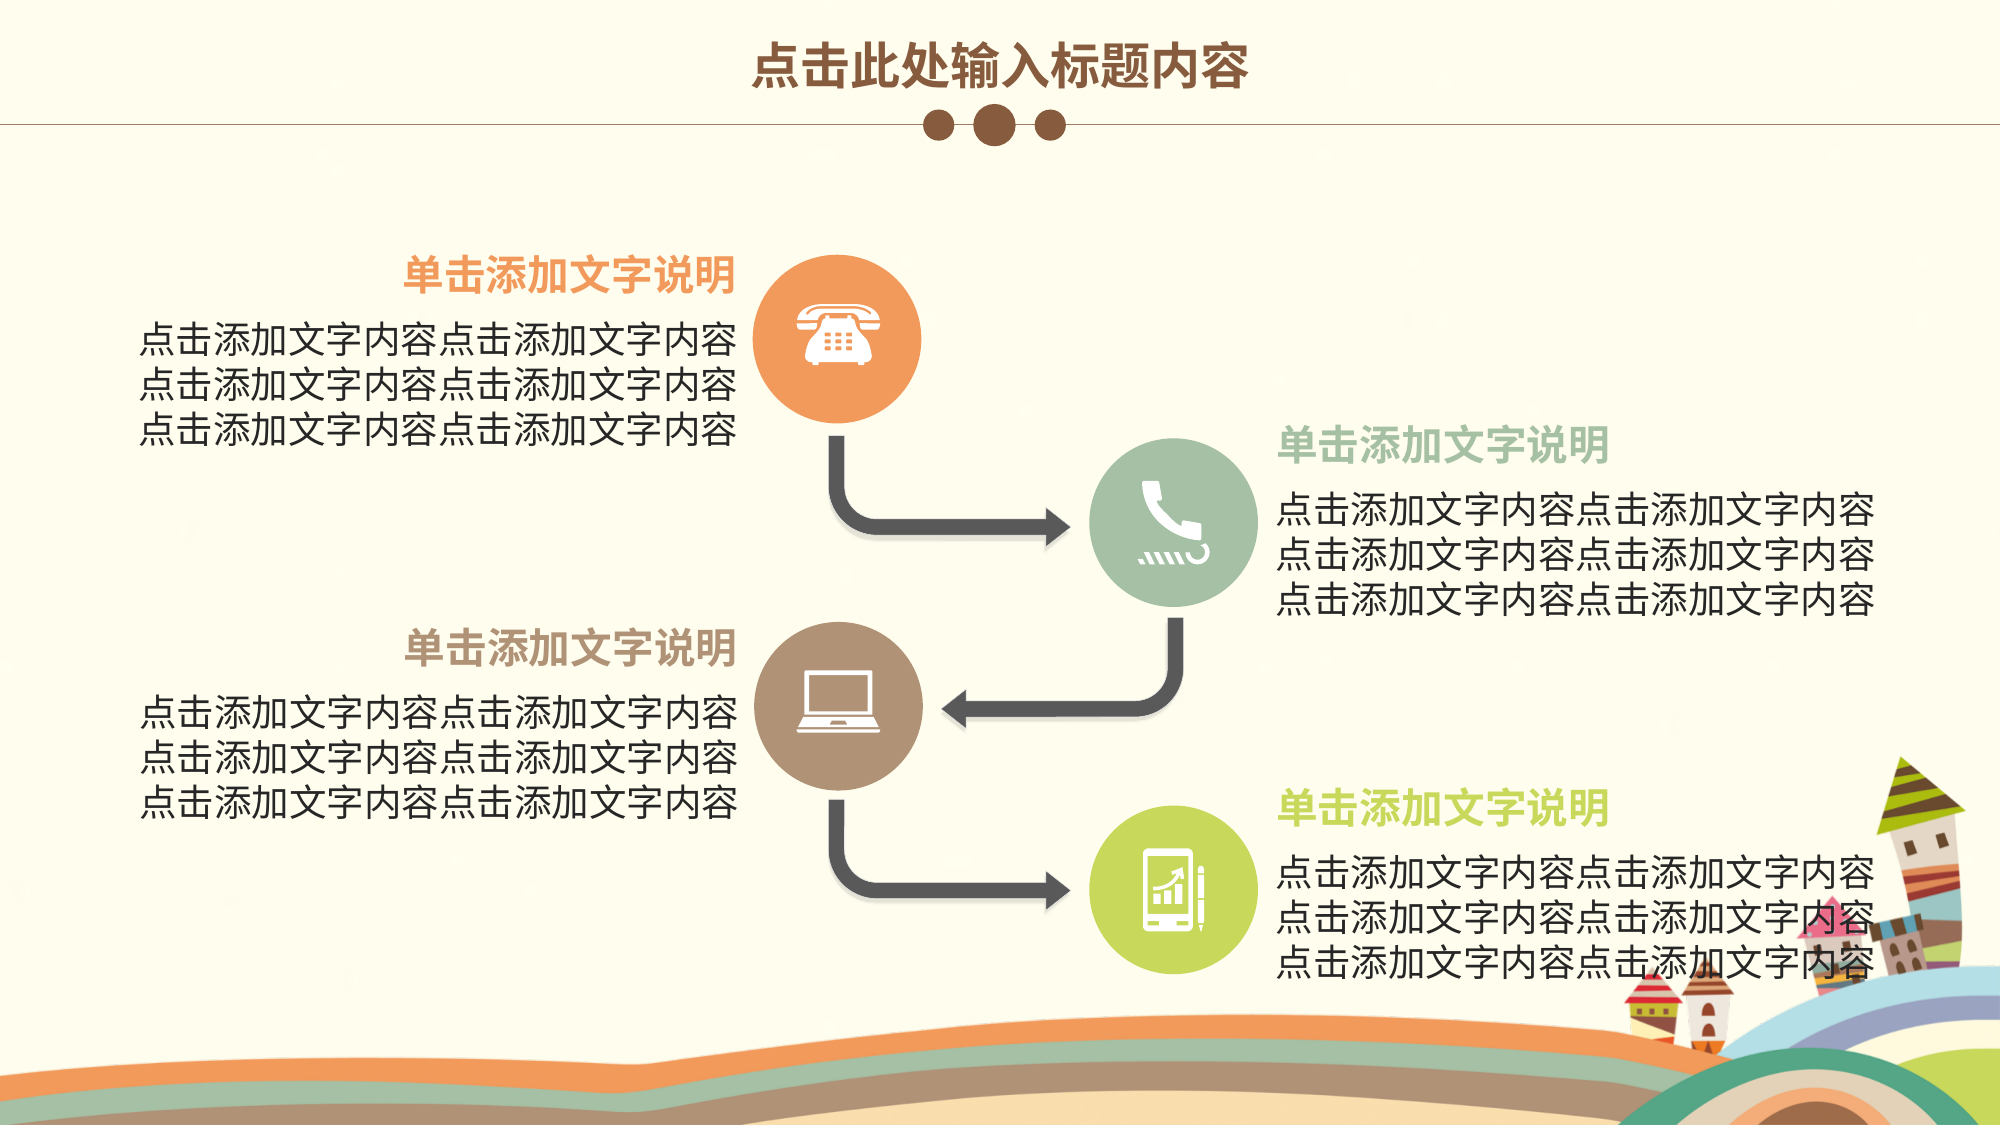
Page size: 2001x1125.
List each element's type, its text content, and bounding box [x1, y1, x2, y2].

picture [0, 125, 2000, 1125]
text_box 单击添加文字说明 [388, 614, 753, 679]
text_box [1088, 437, 1252, 609]
picture [0, 0, 2000, 124]
text_box [1143, 848, 1193, 932]
text_box [1197, 865, 1205, 932]
text_box [1137, 558, 1146, 565]
text_box [797, 304, 880, 321]
text_box [1142, 480, 1202, 541]
text_box [1173, 552, 1185, 565]
text_box [804, 670, 873, 715]
text_box [754, 620, 924, 792]
text_box 点击添加文字内容点击添加文字内容点击添加文字内容点击添加文字内容点击添加文字内容点击添加文字内容 [115, 308, 754, 503]
text_box [859, 323, 881, 330]
text_box [1153, 552, 1165, 565]
text_box [827, 798, 1073, 913]
text_box [1163, 552, 1175, 565]
text_box 点击添加文字内容点击添加文字内容点击添加文字内容点击添加文字内容点击添加文字内容点击添加文字内容 [1252, 478, 1891, 674]
text_box [754, 253, 923, 425]
text_box [939, 616, 1185, 731]
text_box [798, 716, 879, 728]
text_box [796, 323, 818, 330]
text_box [1143, 552, 1156, 565]
text_box 单击添加文字说明 [1261, 411, 1626, 477]
text_box [796, 729, 881, 733]
text_box 点击添加文字内容点击添加文字内容点击添加文字内容点击添加文字内容点击添加文字内容点击添加文字内容 [1252, 841, 1891, 1037]
text_box [1185, 543, 1210, 565]
text_box [1088, 804, 1252, 976]
text_box 点击此处输入标题内容 [735, 26, 1266, 102]
text_box 单击添加文字说明 [1261, 774, 1626, 840]
text_box 点击添加文字内容点击添加文字内容点击添加文字内容点击添加文字内容点击添加文字内容点击添加文字内容 [116, 681, 754, 877]
text_box 单击添加文字说明 [387, 240, 752, 306]
text_box [805, 315, 872, 366]
text_box [827, 434, 1073, 550]
